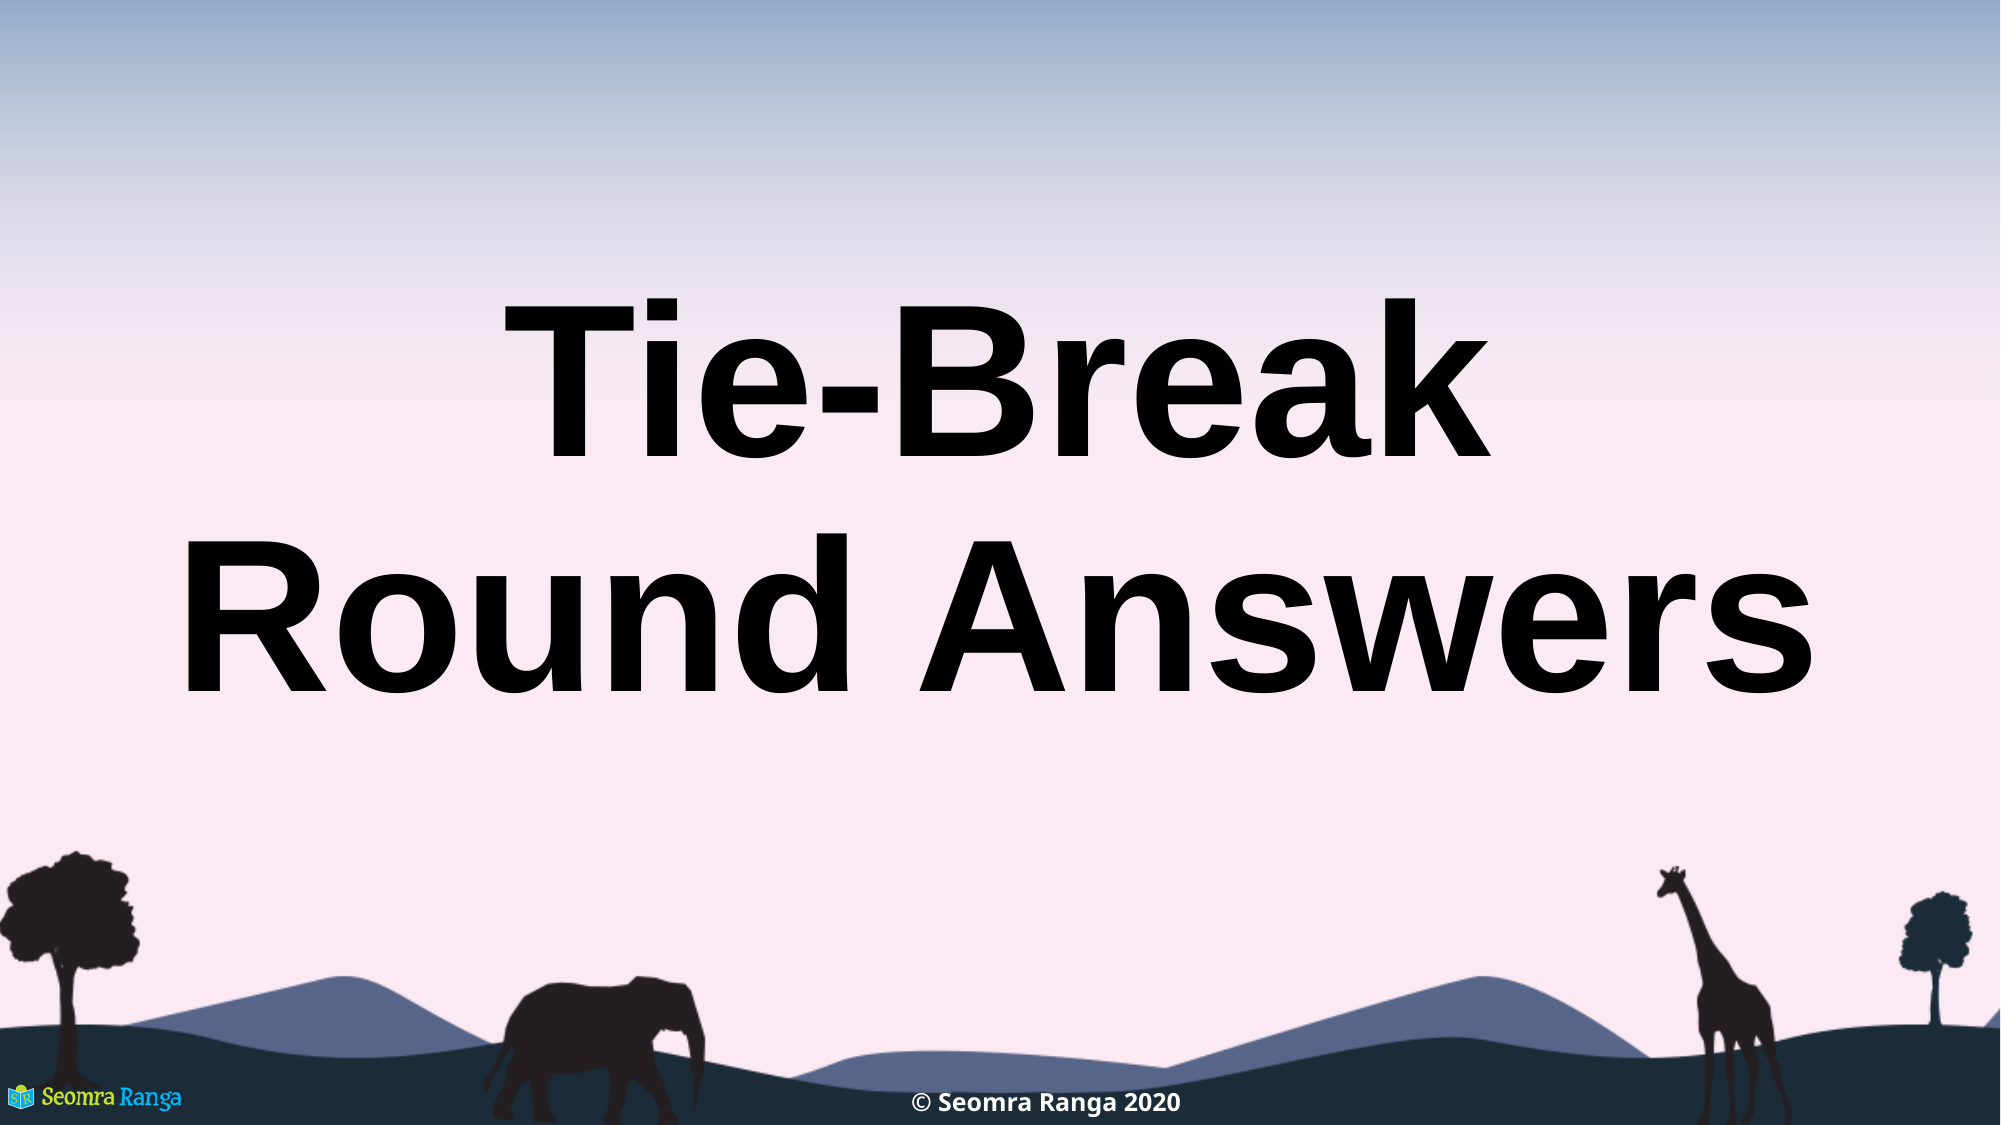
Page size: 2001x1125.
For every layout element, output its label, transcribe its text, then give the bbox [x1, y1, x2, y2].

list Tie-Break Round Answers [135, 173, 1861, 893]
text_box © Seomra Ranga 2020 www.seomraranga.com [762, 1079, 1330, 1125]
picture [0, 0, 2001, 1125]
